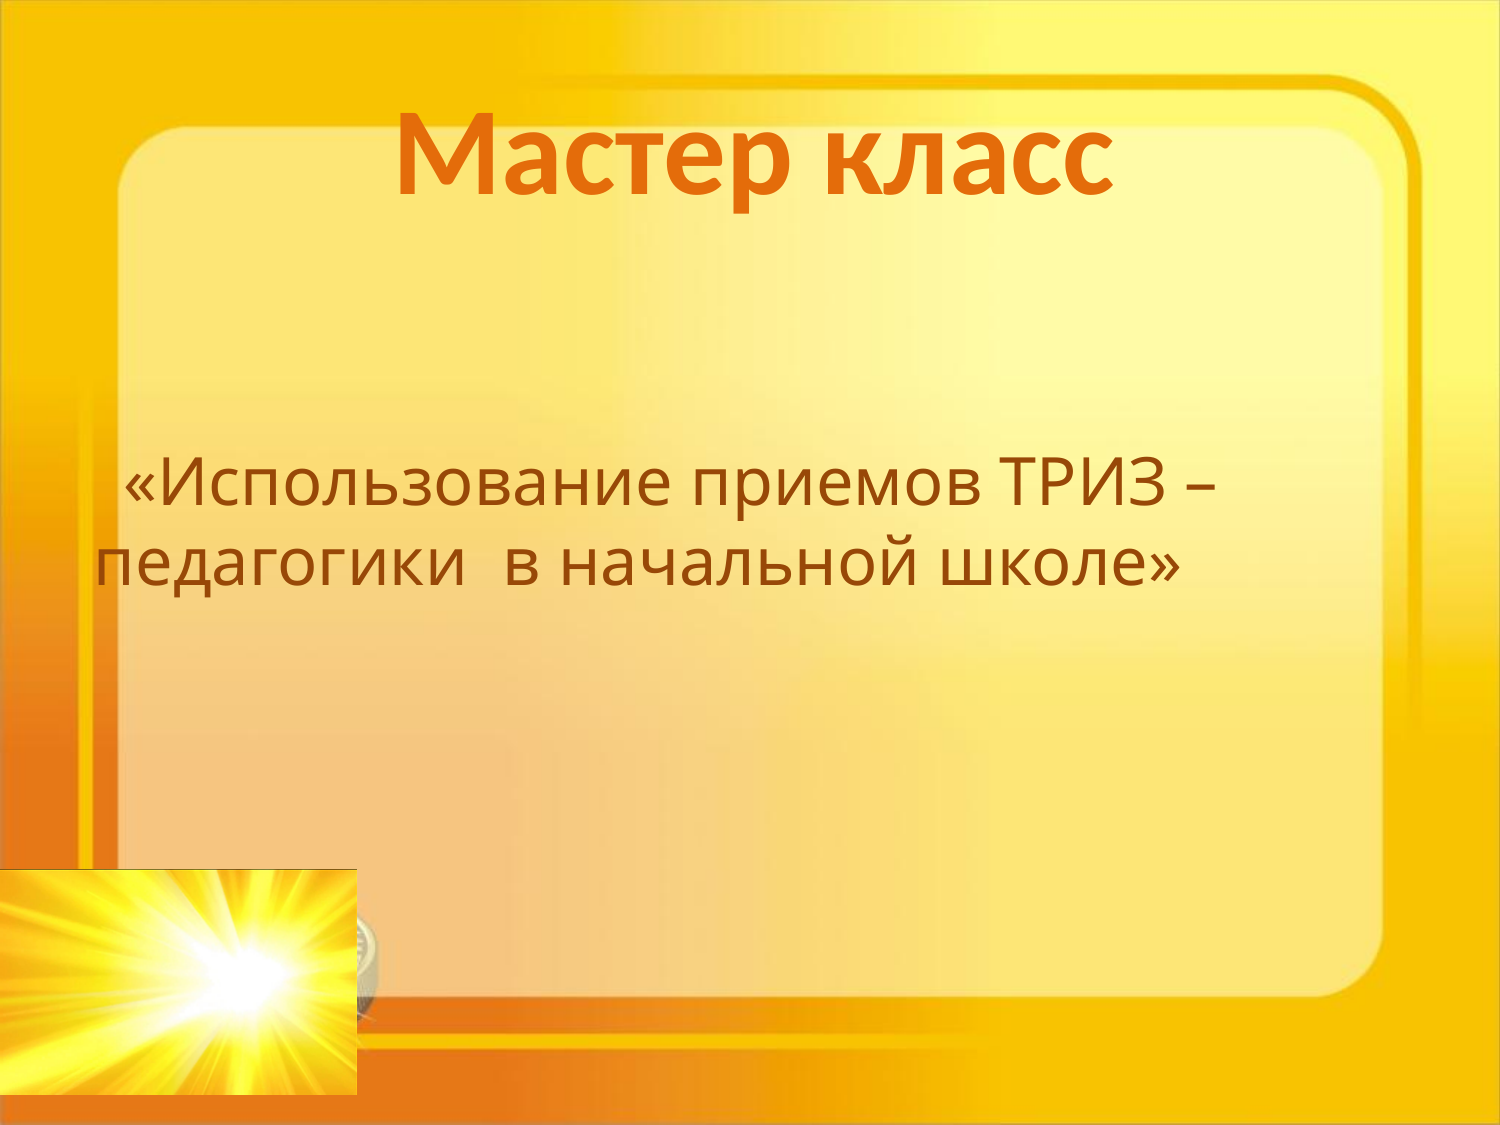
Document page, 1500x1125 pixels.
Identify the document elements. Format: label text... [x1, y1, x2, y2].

title Мастер класс [78, 125, 1429, 313]
picture [0, 0, 1500, 1125]
list «Использование приемов ТРИЗ – педагогики в начальной школе» [78, 338, 1425, 1005]
